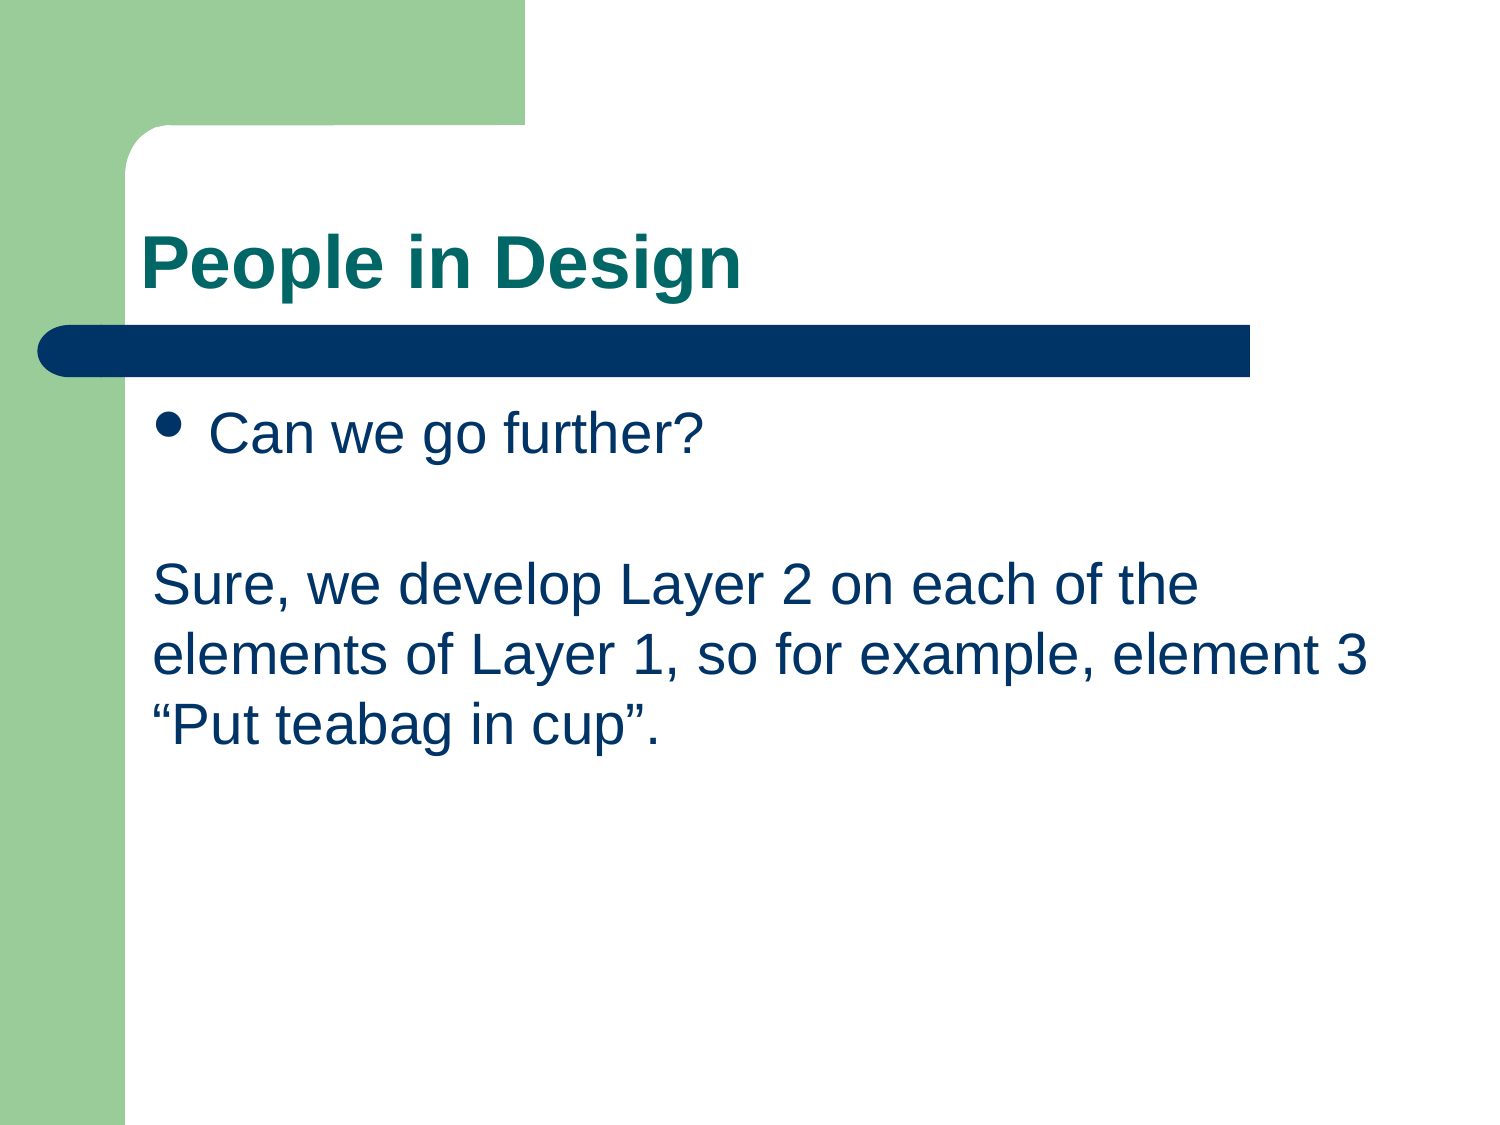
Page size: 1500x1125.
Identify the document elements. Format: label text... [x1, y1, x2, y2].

title People in Design [124, 124, 1426, 313]
list Can we go further? Sure, we develop Layer 2 on each of the elements of Layer 1, so for example, element 3 “Put teabag in cup”. [137, 387, 1400, 999]
